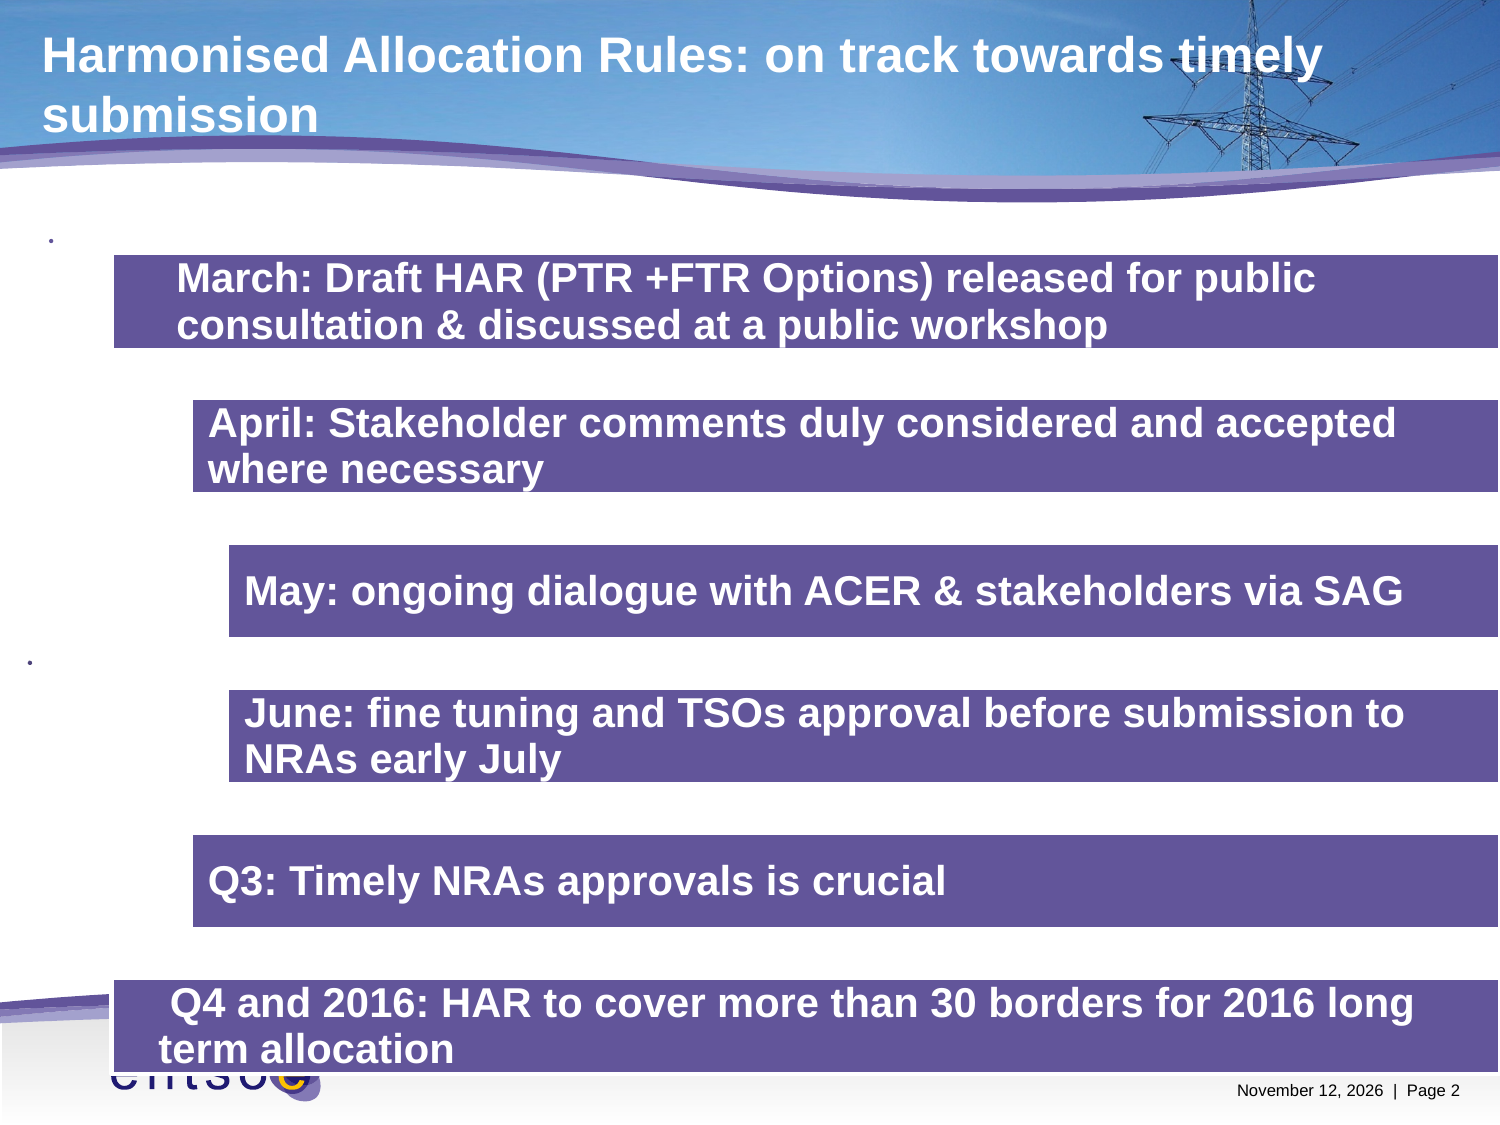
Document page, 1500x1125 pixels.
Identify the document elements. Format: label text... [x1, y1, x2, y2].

picture [0, 0, 1500, 162]
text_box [24, 162, 1500, 1081]
title Harmonised Allocation Rules: on track towards timely submission [41, 22, 1461, 82]
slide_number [455, 1090, 1461, 1105]
